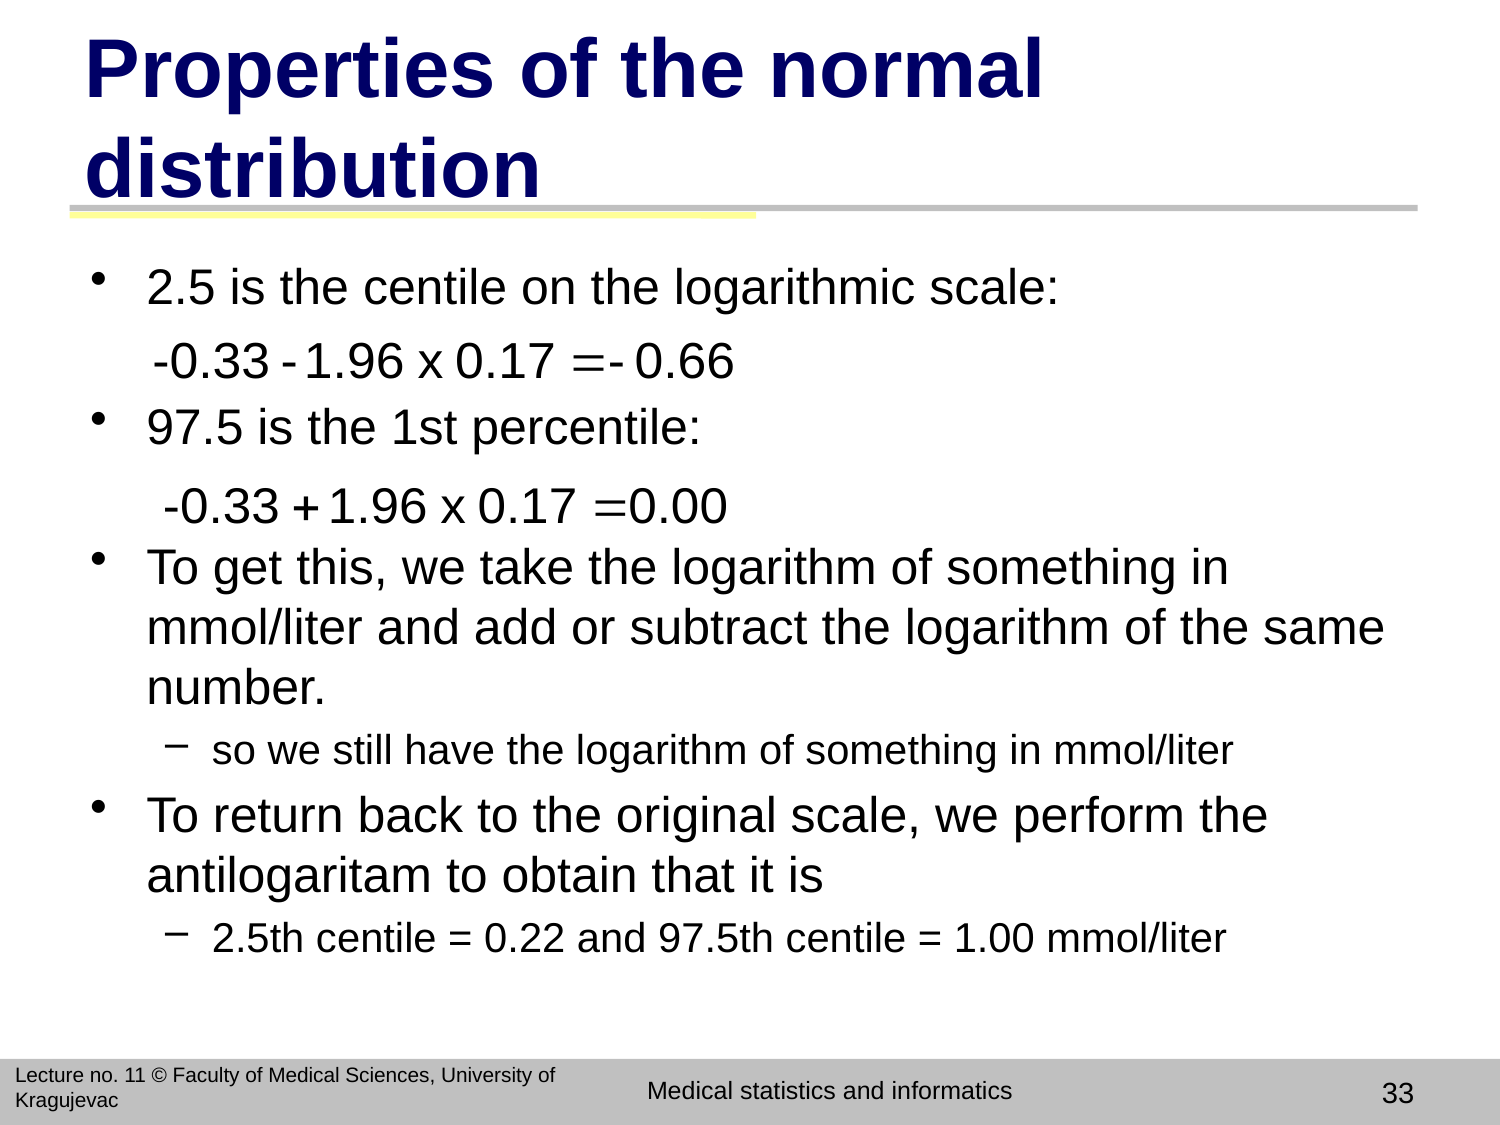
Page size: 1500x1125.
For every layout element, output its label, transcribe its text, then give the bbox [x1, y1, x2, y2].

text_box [153, 473, 739, 540]
list 2.5 is the centile on the logarithmic scale: 97.5 is the 1st percentile: To get this, we take the logarithm of something in mmol/liter and add or subtract the logarithm of the same number. so we still have the logarithm of something in mmol/liter To return back to the original scale, we perform the antilogaritam to obtain that it is 2.5th centile = 0.22 and 97.5th centile = 1.00 mmol/liter [74, 550, 1426, 1023]
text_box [143, 327, 760, 394]
title Properties of the normal distribution [69, 19, 1426, 208]
slide_number 33 [1163, 1066, 1430, 1125]
slide_number Lecture no. 11 © Faculty of Medical Sciences, University of Kragujevac [0, 1053, 612, 1108]
list 2.5 is the centile on the logarithmic scale: 97.5 is the 1st percentile: To get this, we take the logarithm of something in mmol/liter and add or subtract the logarithm of the same number. so we still have the logarithm of something in mmol/liter To return back to the original scale, we perform the antilogaritam to obtain that it is 2.5th centile = 0.22 and 97.5th centile = 1.00 mmol/liter [74, 246, 1426, 549]
footer Medical statistics and informatics [512, 1066, 1149, 1125]
